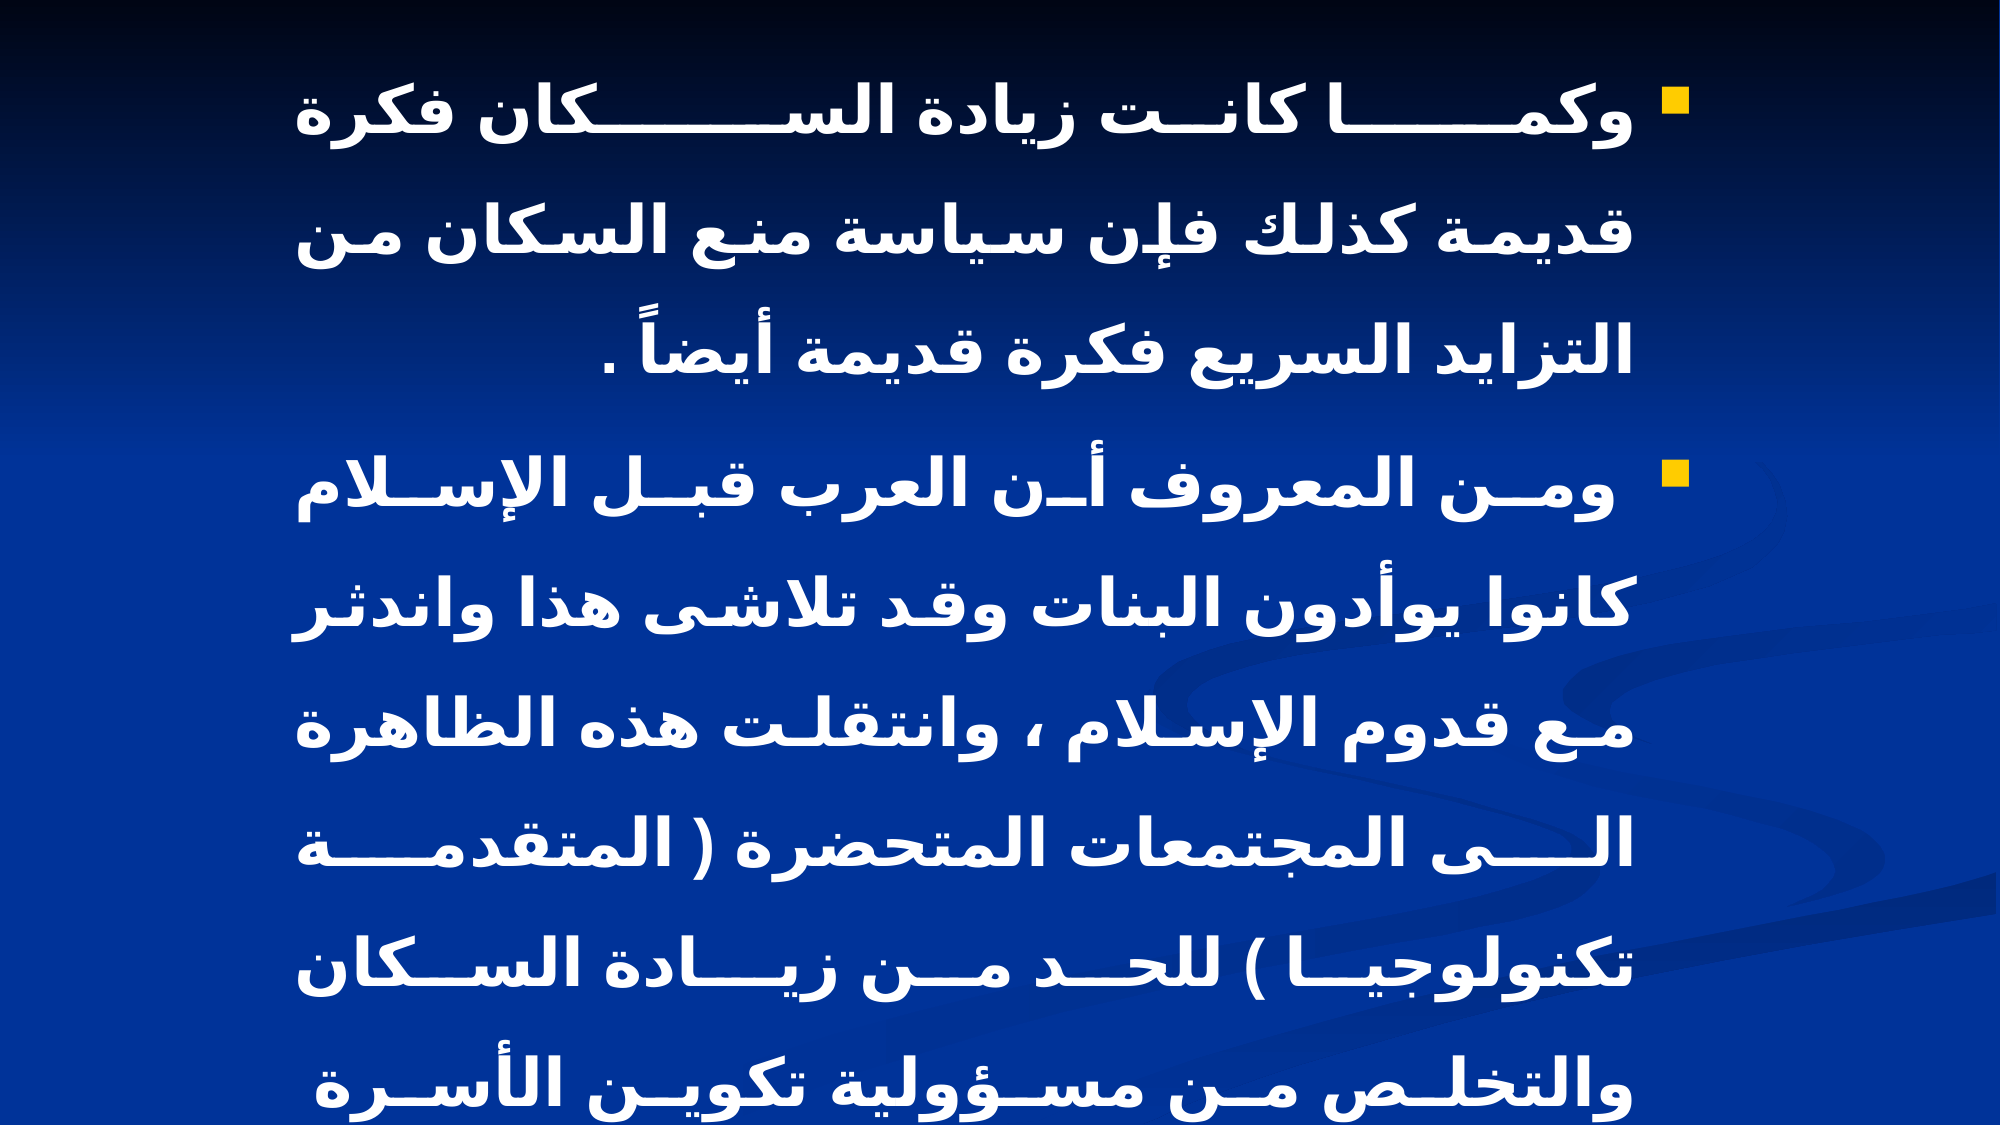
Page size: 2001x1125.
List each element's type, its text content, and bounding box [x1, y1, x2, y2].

list وكمـــــا كانت زيادة الســــــكان فكرة قديمة كذلك فإن سياسة منع السكان من التزايد السريع فكرة قديمة أيضاً . ومن المعروف أن العرب قبل الإسلام كانوا يوأدون البنات وقد تلاشى هذا واندثر مع قدوم الإسلام ، وانتقلت هذه الظاهرة الى المجتمعات المتحضرة ( المتقدمة تكنولوجيا ) للحد من زيـادة السكان والتخلص من مسؤولية تكوين الأسرة فظهر ( الاجهاض abortion ) وهو فعل يمارس سريا وان كانت بعض الــــــــدول تبيحه للأسف . [279, 19, 1709, 1094]
